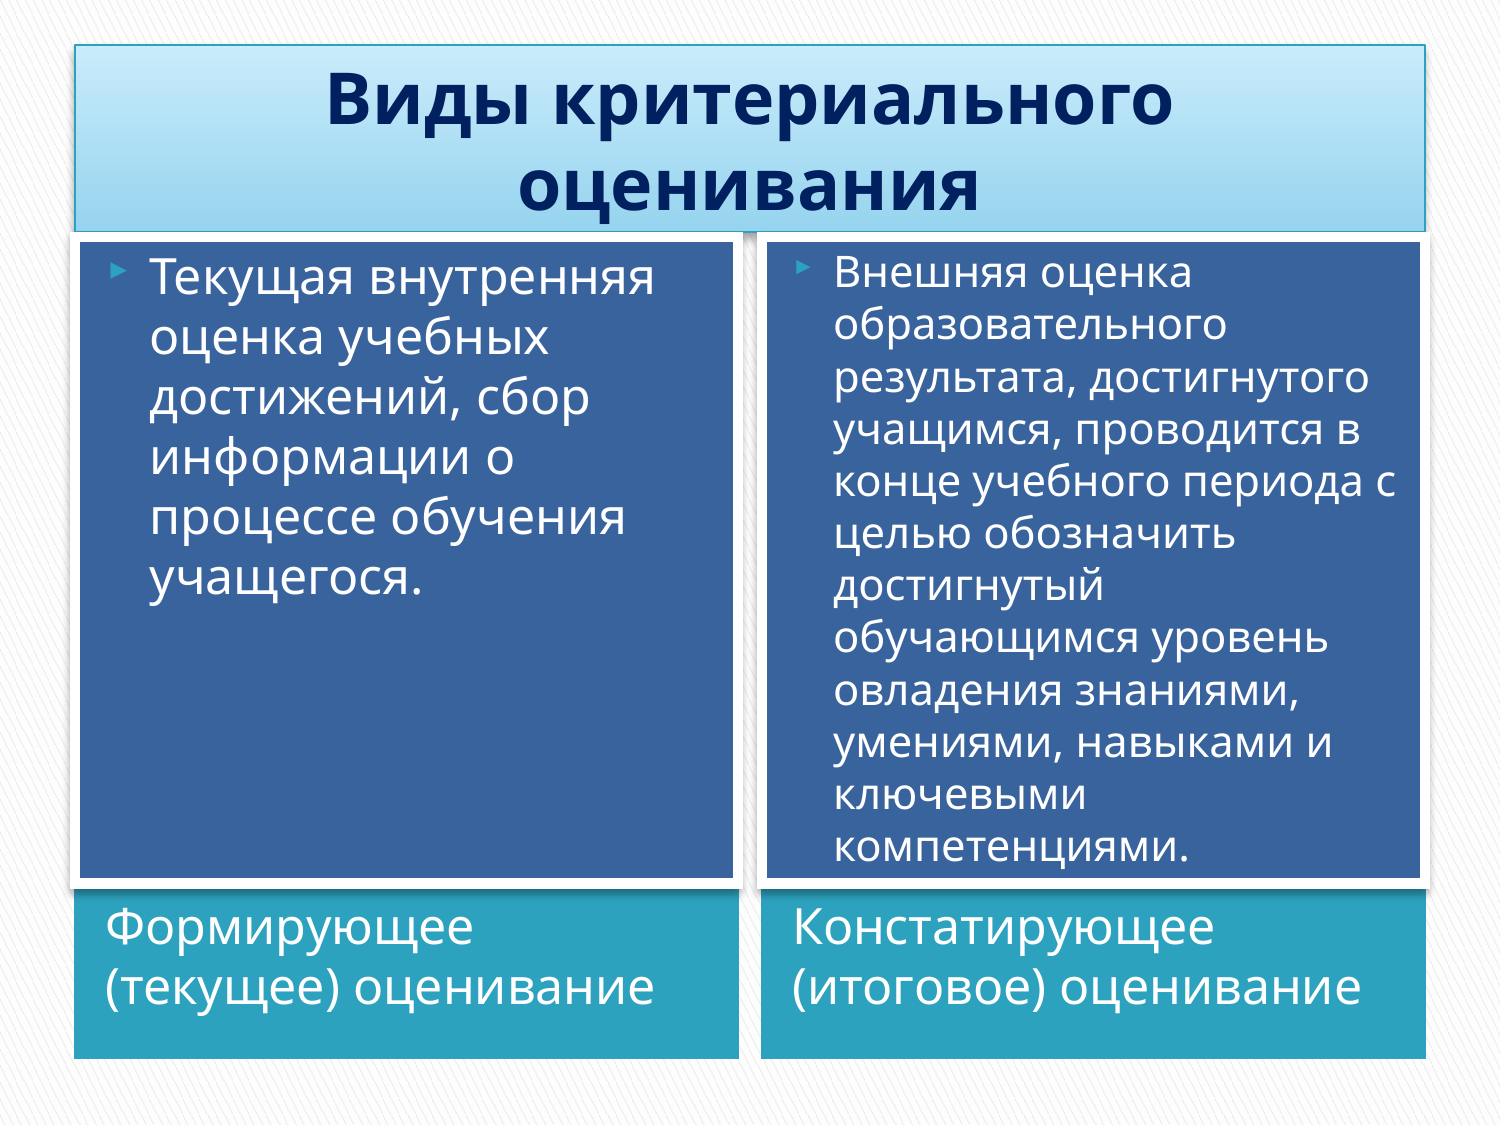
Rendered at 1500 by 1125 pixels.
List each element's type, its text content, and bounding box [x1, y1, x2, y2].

list Констатирующее (итоговое) оценивание [761, 900, 1426, 1059]
list Текущая внутренняя оценка учебных достижений, сбор информации о процессе обучения учащегося. [70, 232, 743, 889]
list Внешняя оценка образовательного результата, достигнутого учащимся, проводится в конце учебного периода с целью обозначить достигнутый обучающимся уровень овладения знаниями, умениями, навыками и ключевыми компетенциями. [757, 232, 1430, 889]
list Формирующее (текущее) оценивание [74, 900, 739, 1059]
title Виды критериального оценивания [74, 44, 1426, 233]
